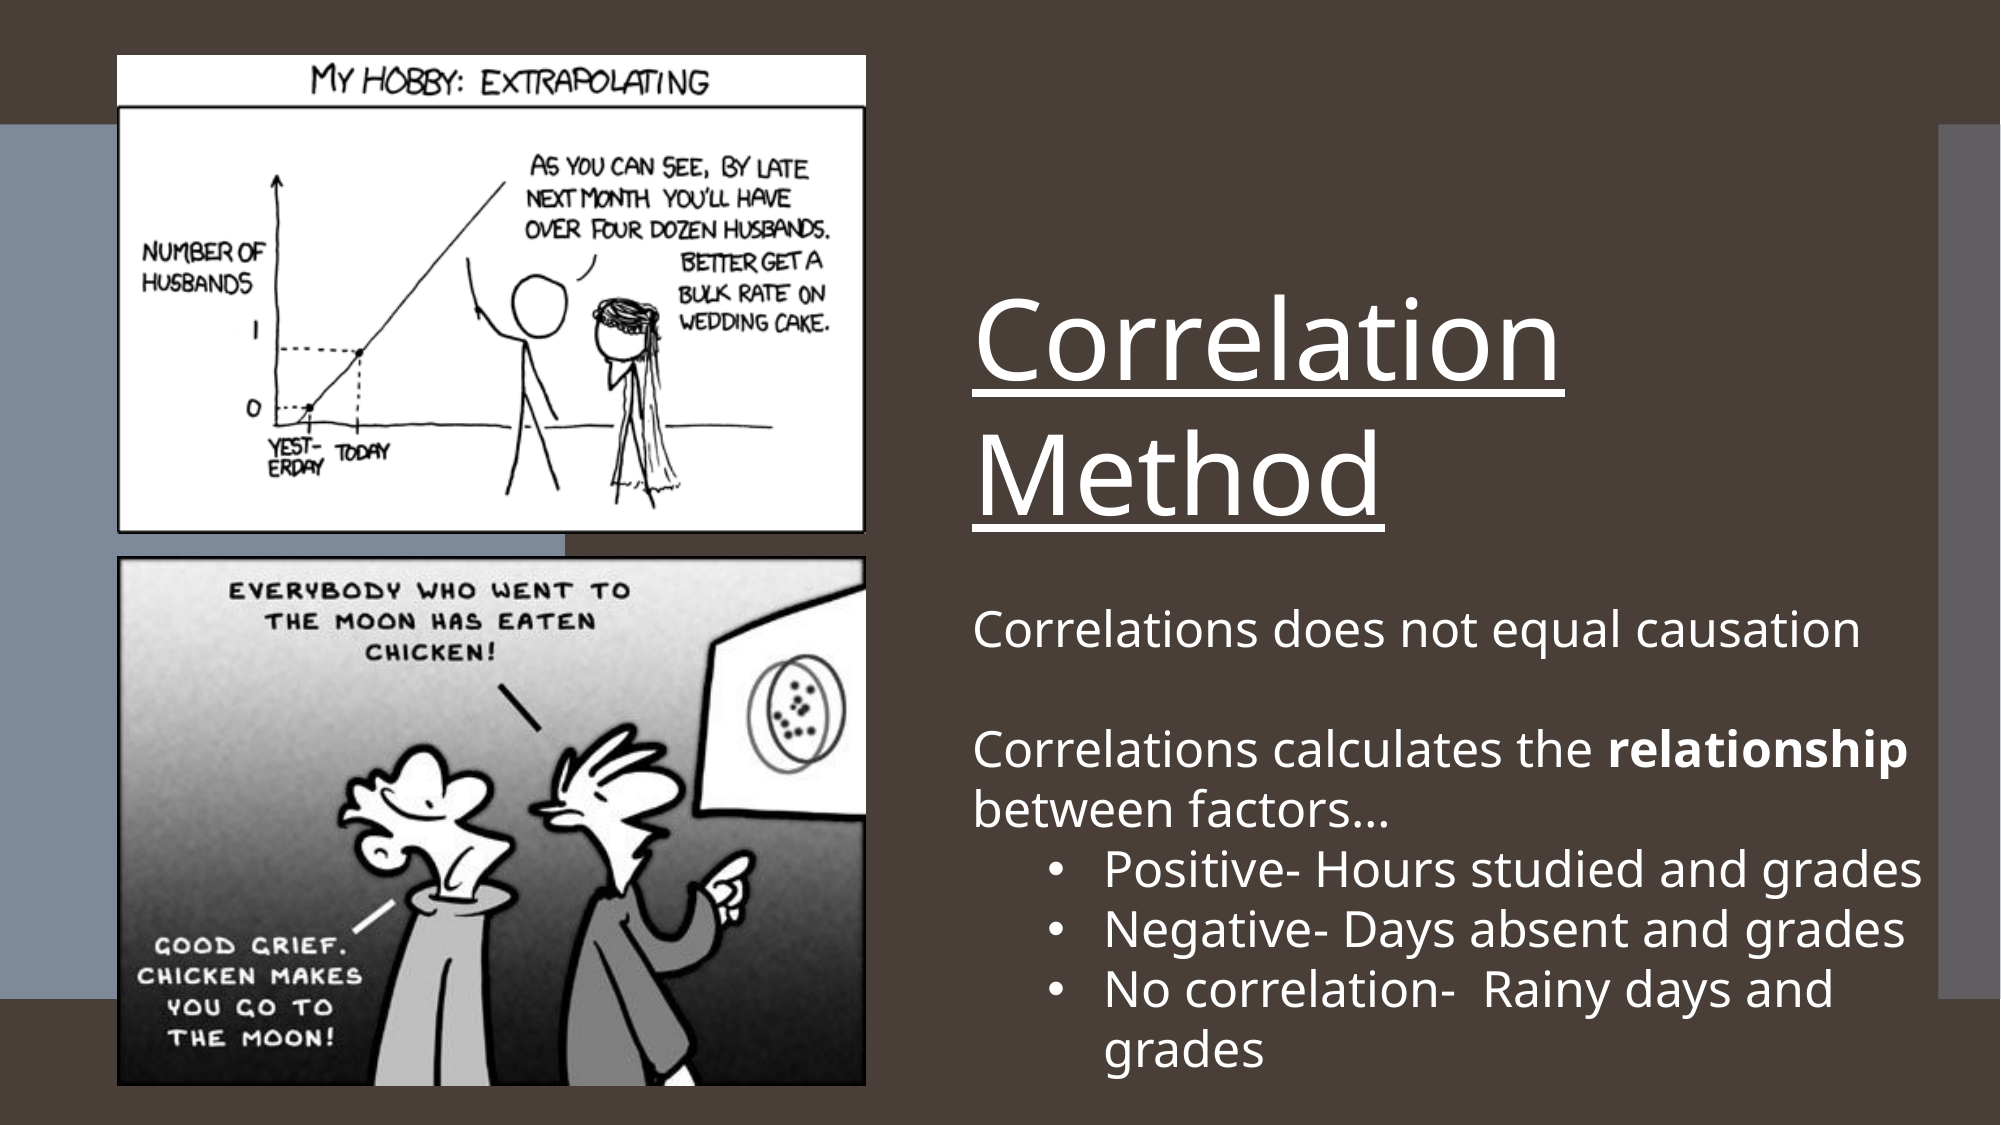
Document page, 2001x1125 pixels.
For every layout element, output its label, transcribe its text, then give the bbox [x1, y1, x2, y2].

picture [117, 556, 866, 1086]
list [117, 55, 866, 534]
text_box Correlation Method Correlations does not equal causation Correlations calculates the relationship between factors… Positive- Hours studied and grades Negative- Days absent and grades No correlation- Rainy days and grades [957, 215, 1941, 1086]
